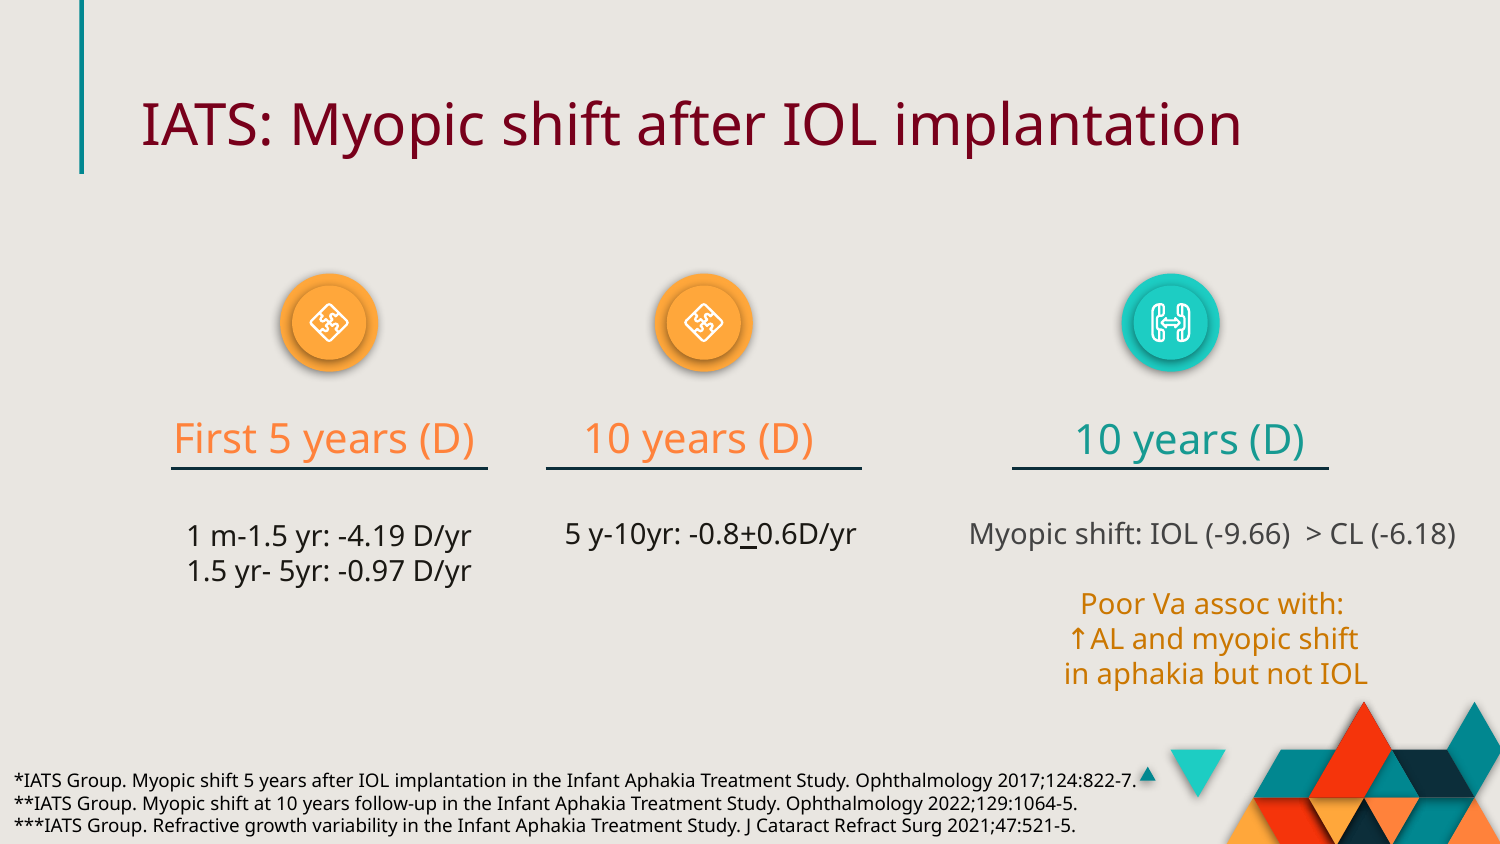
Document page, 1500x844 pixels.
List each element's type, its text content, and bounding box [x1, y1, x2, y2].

text_box *IATS Group. Myopic shift 5 years after IOL implantation in the Infant Aphakia Treatment Study. Ophthalmology 2017;124:822-7. **IATS Group. Myopic shift at 10 years follow-up in the Infant Aphakia Treatment Study. Ophthalmology 2022;129:1064-5. ***IATS Group. Refractive growth variability in the Infant Aphakia Treatment Study. J Cataract Refract Surg 2021;47:521-5. [0, 761, 1151, 844]
subtitle First 5 years (D) [112, 382, 487, 477]
text_box 10 years (D) [487, 382, 911, 477]
text_box 5 y-10yr: -0.8+0.6D/yr [506, 500, 916, 637]
text_box Myopic shift: IOL (-9.66) > CL (-6.18) Poor Va assoc with: ↑AL and myopic shift in aphakia but not IOL [920, 500, 1500, 711]
subtitle 1 m-1.5 yr: -4.19 D/yr 1.5 yr- 5yr: -0.97 D/yr [124, 502, 534, 639]
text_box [654, 273, 754, 372]
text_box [279, 273, 379, 372]
title IATS: Myopic shift after IOL implantation [126, 76, 1475, 172]
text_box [1150, 302, 1191, 343]
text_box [1121, 273, 1220, 372]
text_box 10 years (D) [874, 383, 1500, 479]
